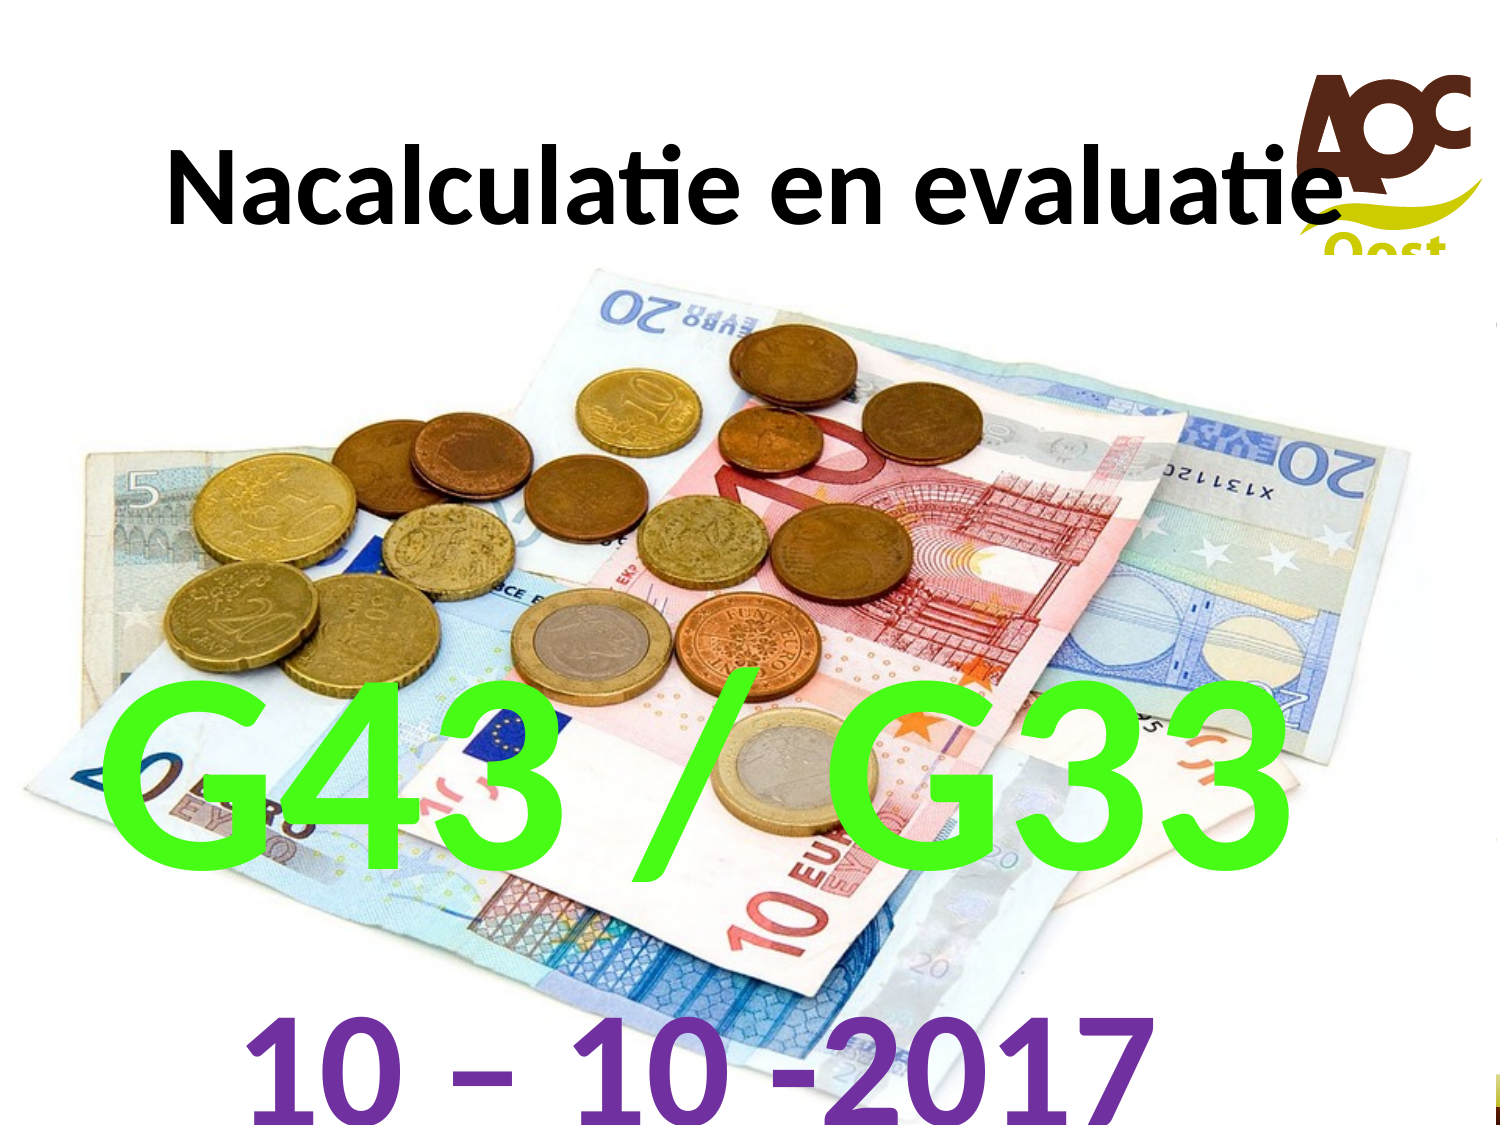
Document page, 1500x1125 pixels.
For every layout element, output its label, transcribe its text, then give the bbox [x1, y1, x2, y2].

picture [0, 0, 1500, 1125]
title Nacalculatie en evaluatie [41, 66, 1471, 254]
